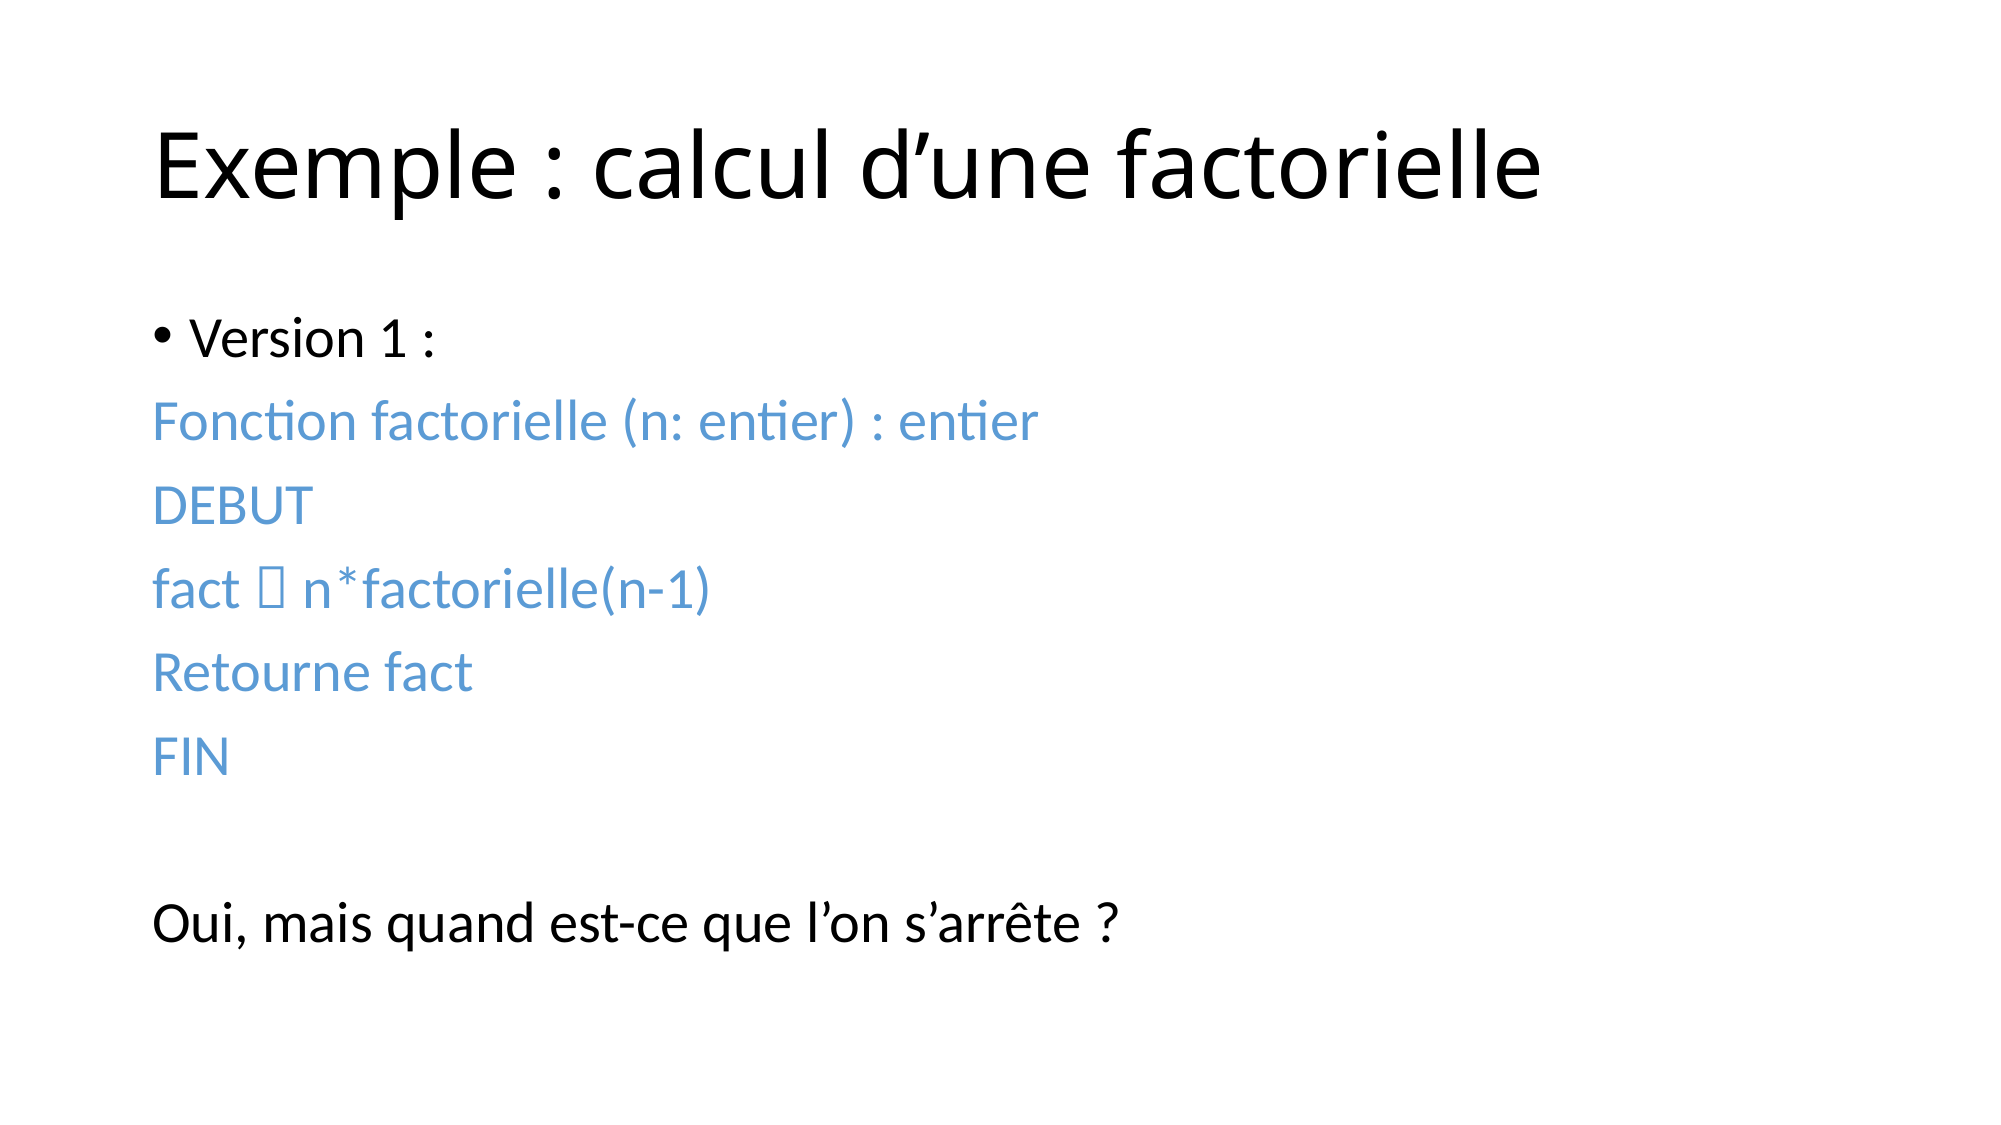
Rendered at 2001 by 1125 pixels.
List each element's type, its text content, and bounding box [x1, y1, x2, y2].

title Exemple : calcul d’une factorielle [137, 59, 1863, 278]
list Version 1 : Fonction factorielle (n: entier) : entier DEBUT fact  n*factorielle(n-1) Retourne fact FIN Oui, mais quand est-ce que l’on s’arrête ? [137, 299, 1863, 1014]
